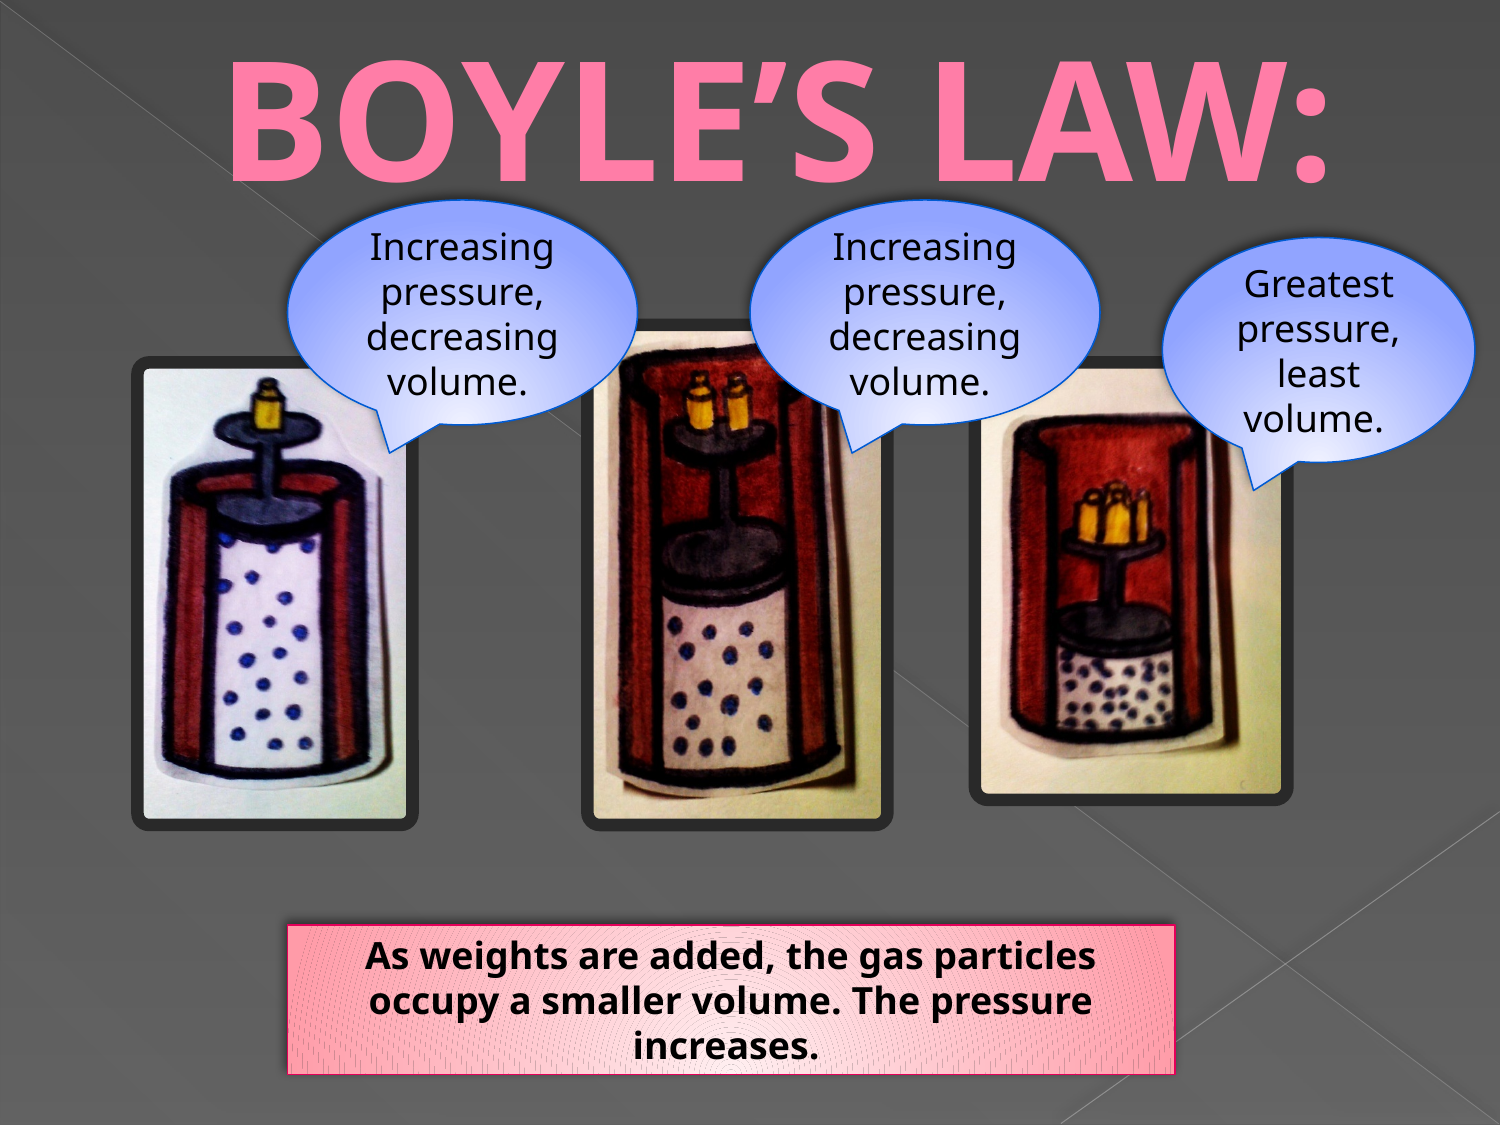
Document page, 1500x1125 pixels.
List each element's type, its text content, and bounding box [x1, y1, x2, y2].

picture [974, 362, 1288, 801]
text_box Increasing pressure, decreasing volume. [286, 199, 639, 439]
picture [587, 324, 888, 826]
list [137, 362, 413, 826]
text_box As weights are added, the gas particles occupy a smaller volume. The pressure increases. [287, 924, 1176, 1075]
text_box Increasing pressure, decreasing volume. [749, 199, 1101, 432]
title BOYLE’S LAW: [62, 0, 1413, 230]
text_box Greatest pressure, least volume. [1161, 236, 1476, 468]
